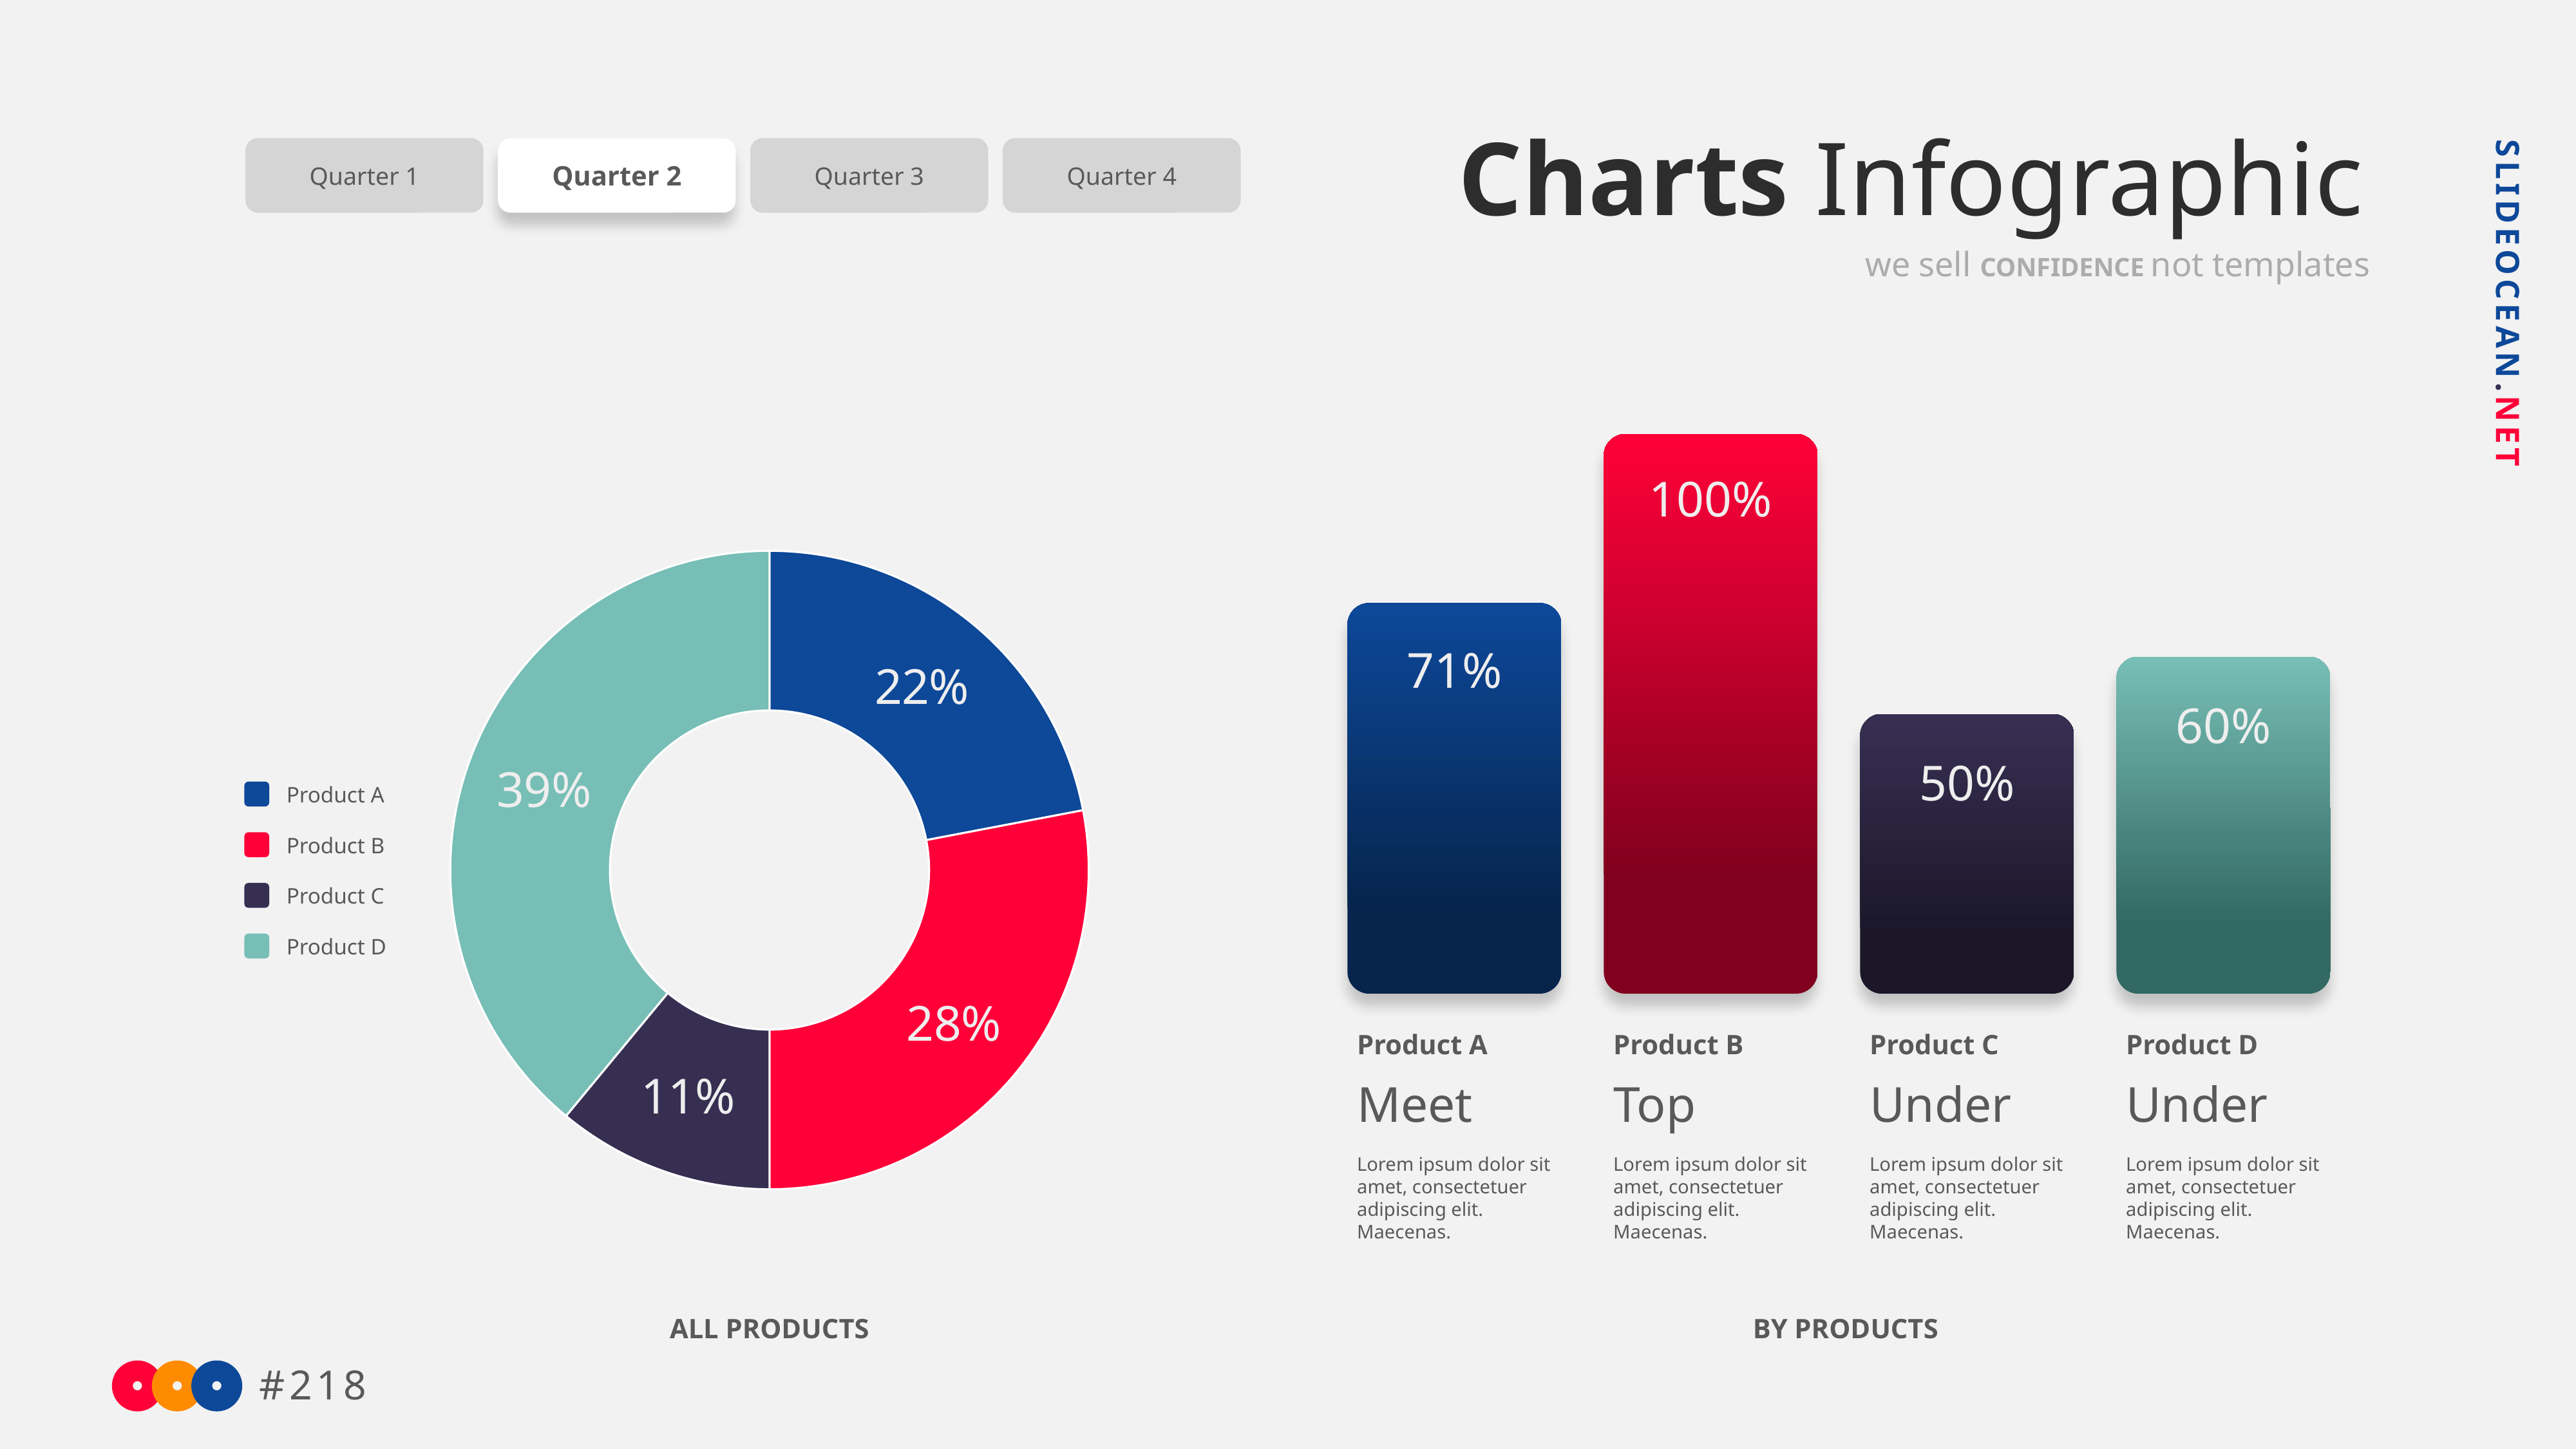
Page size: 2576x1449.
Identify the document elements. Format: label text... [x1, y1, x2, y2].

text_box Quarter 4 [1037, 156, 1207, 195]
text_box [244, 137, 485, 214]
text_box Quarter 2 [532, 154, 702, 196]
text_box [749, 137, 990, 214]
text_box 60% [2116, 690, 2331, 759]
text_box 50% [1860, 748, 2074, 816]
text_box [2115, 656, 2332, 995]
text_box ALL PRODUCTS [585, 1306, 954, 1349]
chart [417, 535, 1122, 1205]
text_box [1603, 1022, 1819, 1249]
text_box we sell CONFIDENCE not templates [1855, 238, 2380, 288]
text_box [243, 775, 450, 965]
text_box [1859, 712, 2076, 995]
text_box BY PRODUCTS [1661, 1306, 2031, 1349]
text_box 100% [1604, 463, 1818, 531]
text_box #218 [259, 1359, 402, 1408]
text_box [1602, 433, 1819, 995]
text_box [1346, 601, 1563, 995]
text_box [1859, 1022, 2075, 1249]
text_box Quarter 1 [279, 156, 450, 195]
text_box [2116, 1022, 2331, 1249]
text_box [1001, 137, 1242, 214]
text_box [1347, 1022, 1562, 1249]
text_box 71% [1347, 634, 1562, 703]
text_box [497, 137, 737, 214]
text_box Charts Infographic [1448, 110, 2373, 241]
text_box Quarter 3 [784, 156, 954, 195]
